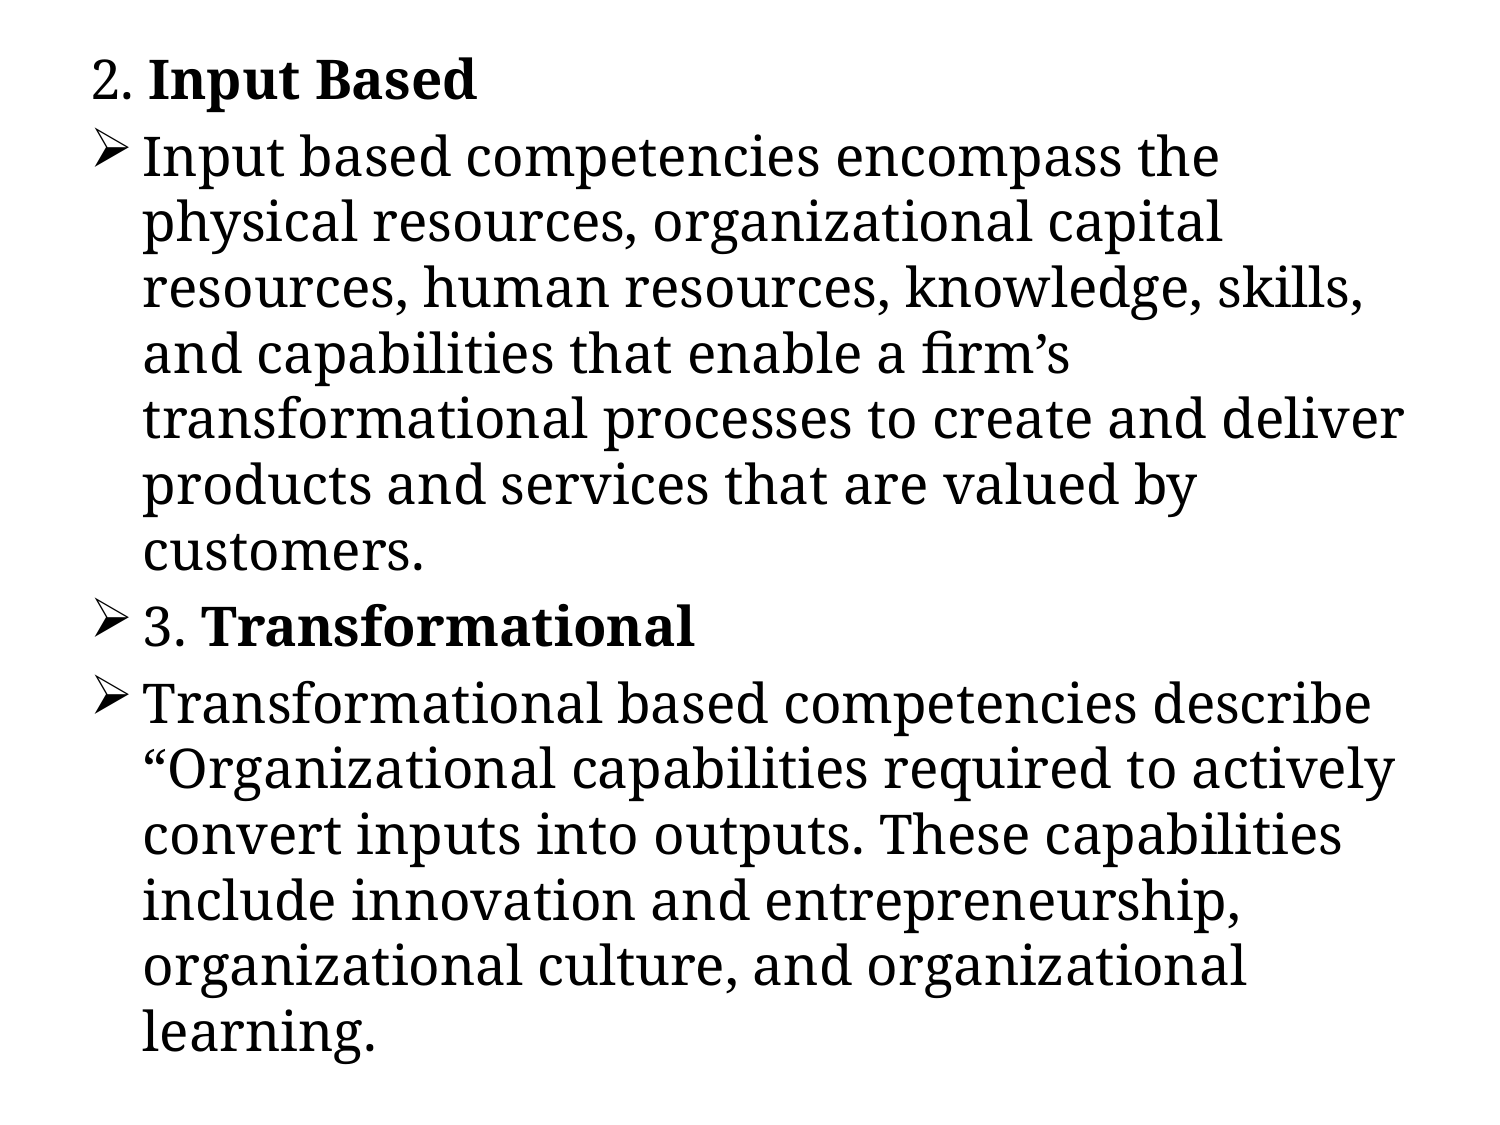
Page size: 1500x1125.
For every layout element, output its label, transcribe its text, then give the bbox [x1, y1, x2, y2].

list 2. Input Based Input based competencies encompass the physical resources, organizational capital resources, human resources, knowledge, skills, and capabilities that enable a firm’s transformational processes to create and deliver products and services that are valued by customers. 3. Transformational Transformational based competencies describe “Organizational capabilities required to actively convert inputs into outputs. These capabilities include innovation and entrepreneurship, organizational culture, and organizational learning. [75, 37, 1425, 1075]
